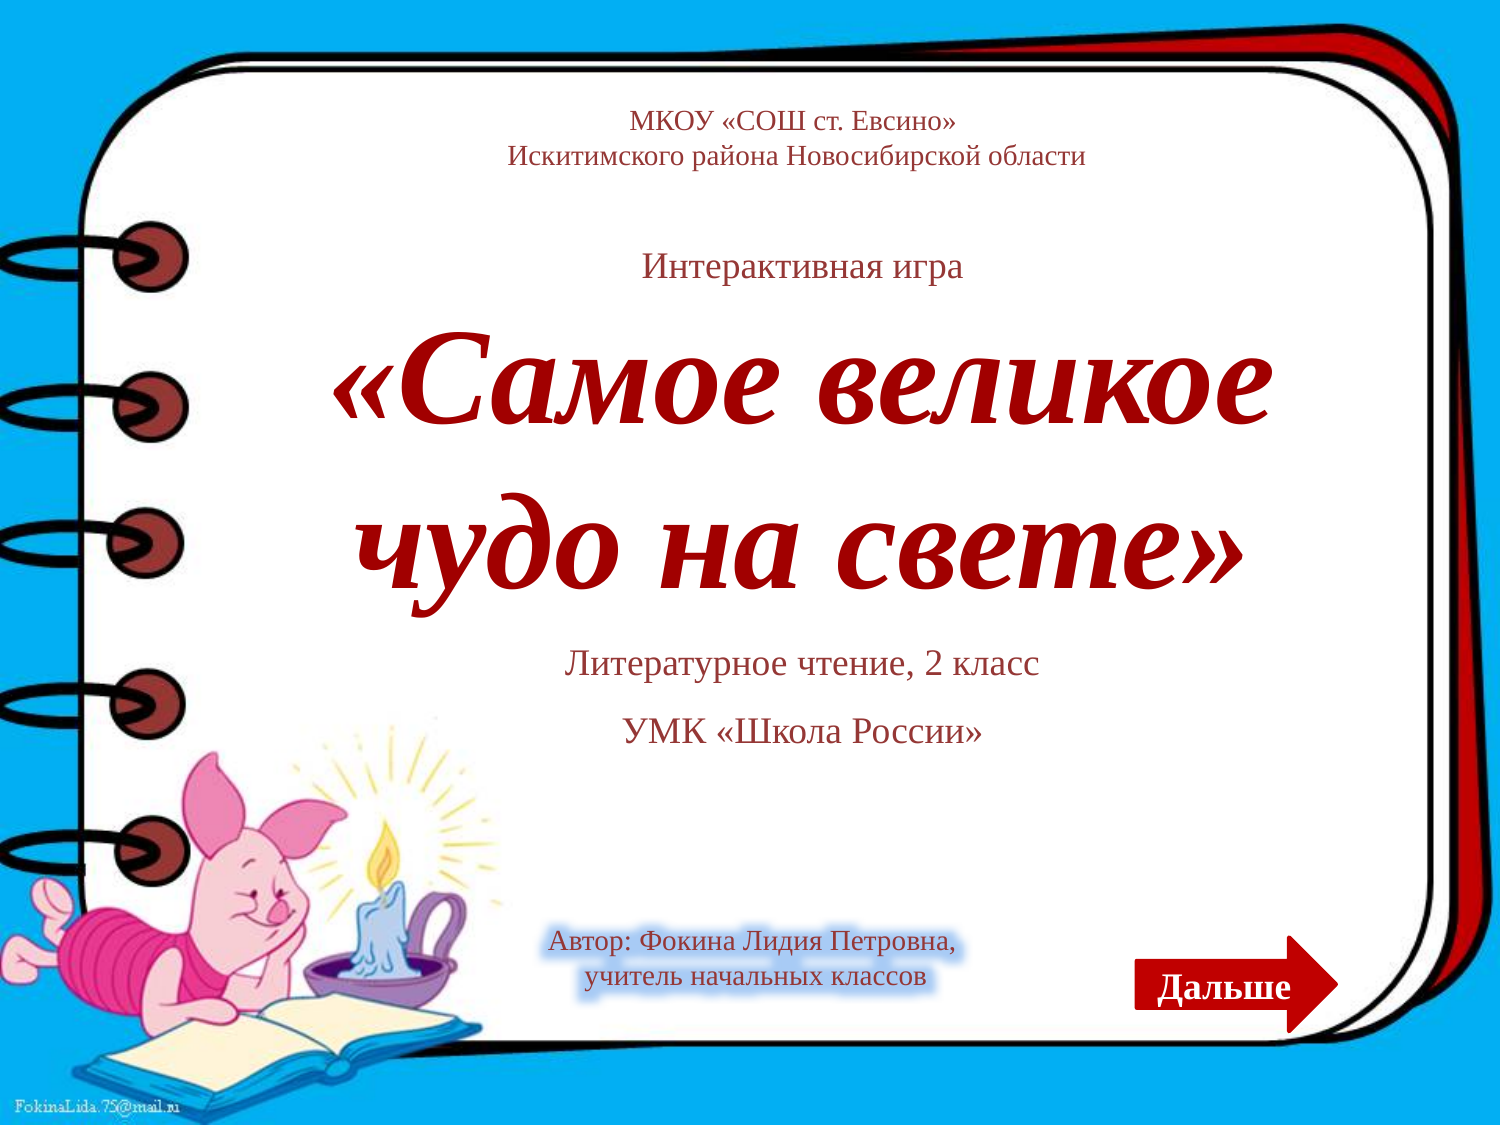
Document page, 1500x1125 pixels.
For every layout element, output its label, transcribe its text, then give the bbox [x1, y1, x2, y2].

text_box Автор: Фокина Лидия Петровна, учитель начальных классов [292, 913, 1219, 999]
text_box Дальше [1134, 935, 1338, 1034]
text_box МКОУ «СОШ ст. Евсино» Искитимского района Новосибирской области [421, 93, 1172, 179]
text_box Интерактивная игра «Самое великое чудо на свете» Литературное чтение, 2 класс УМК «Школа России» [187, 210, 1418, 759]
picture [0, 23, 1492, 1125]
